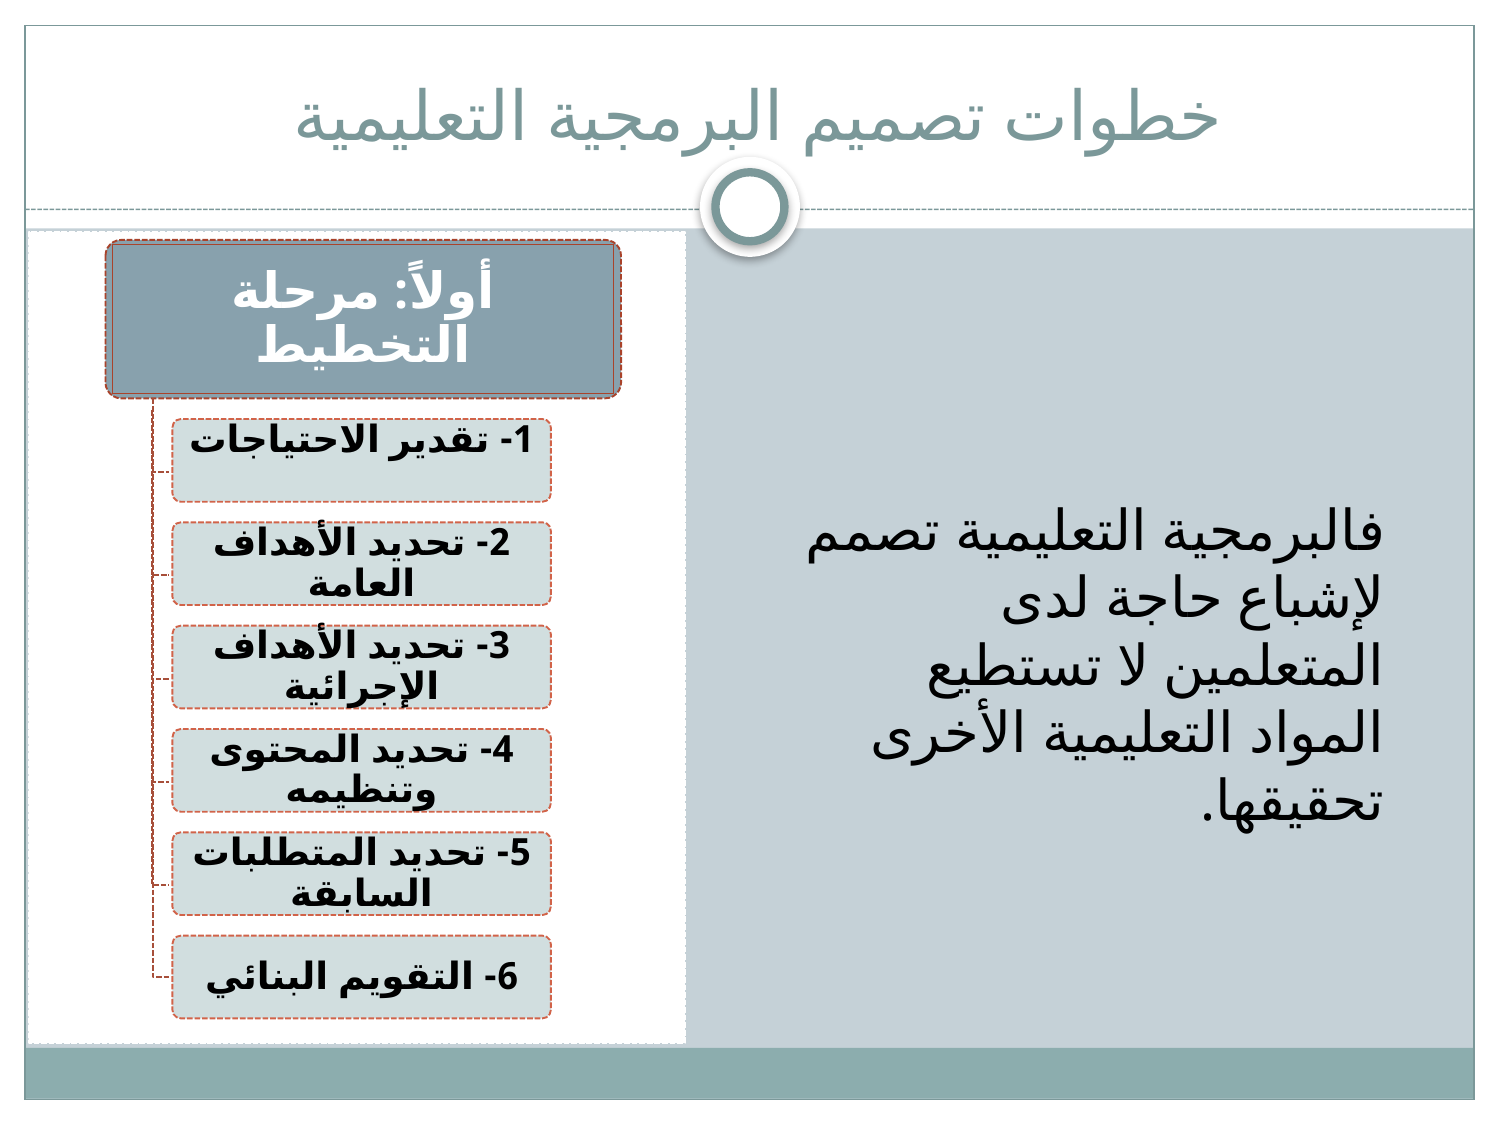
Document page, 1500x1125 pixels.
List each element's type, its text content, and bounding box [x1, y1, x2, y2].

text_box [152, 886, 169, 978]
text_box [151, 410, 168, 886]
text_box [172, 522, 552, 606]
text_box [172, 935, 552, 1019]
text_box [155, 453, 166, 673]
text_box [172, 728, 552, 812]
text_box [156, 493, 167, 746]
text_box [172, 625, 552, 709]
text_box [172, 418, 552, 502]
title خطوات تصميم البرمجية التعليمية [49, 37, 1450, 162]
text_box [153, 412, 165, 473]
text_box [154, 427, 165, 576]
text_box [28, 231, 686, 1044]
list فالبرمجية التعليمية تصمم لإشباع حاجة لدى المتعلمين لا تستطيع المواد التعليمية الأخرى تحقيقها. [761, 250, 1445, 1001]
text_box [105, 239, 622, 399]
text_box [172, 832, 552, 916]
